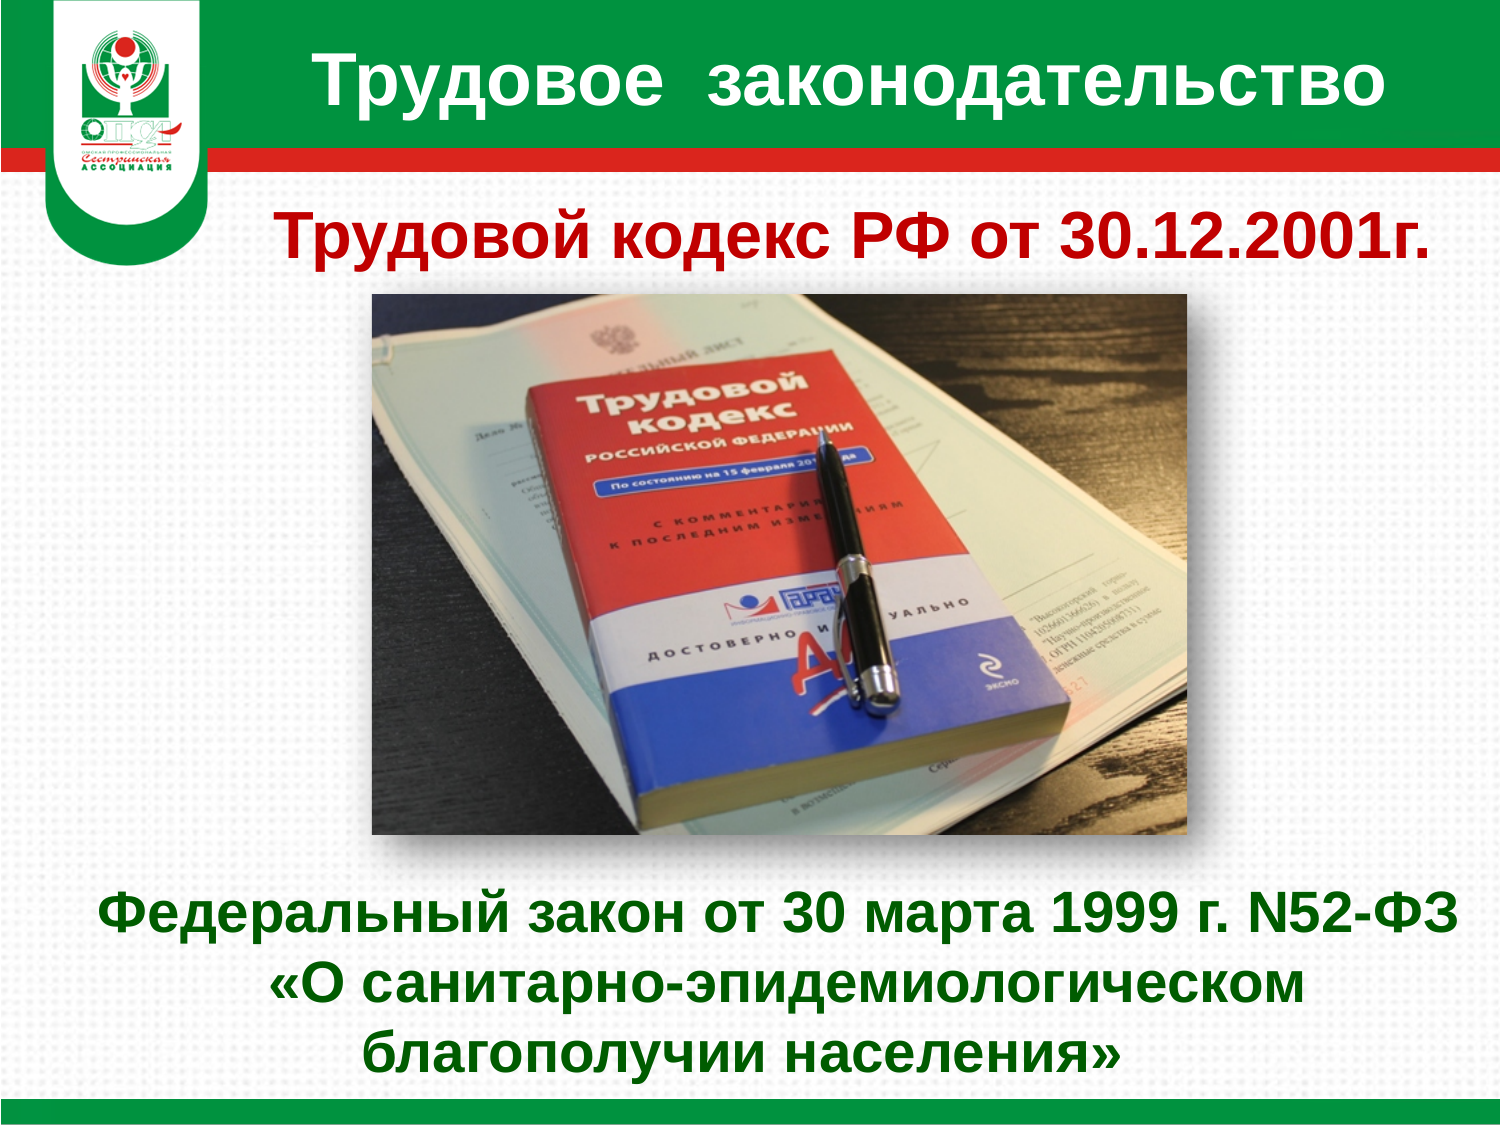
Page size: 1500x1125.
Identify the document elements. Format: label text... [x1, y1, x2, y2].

text_box Трудовое законодательство [199, 23, 1500, 129]
text_box Трудовой кодекс РФ от 30.12.2001г. [258, 184, 1448, 280]
picture [0, 0, 1500, 1125]
text_box Федеральный закон от 30 марта 1999 г. N52-ФЗ «О санитарно-эпидемиологическом благополучии населения» [1, 866, 1483, 1092]
